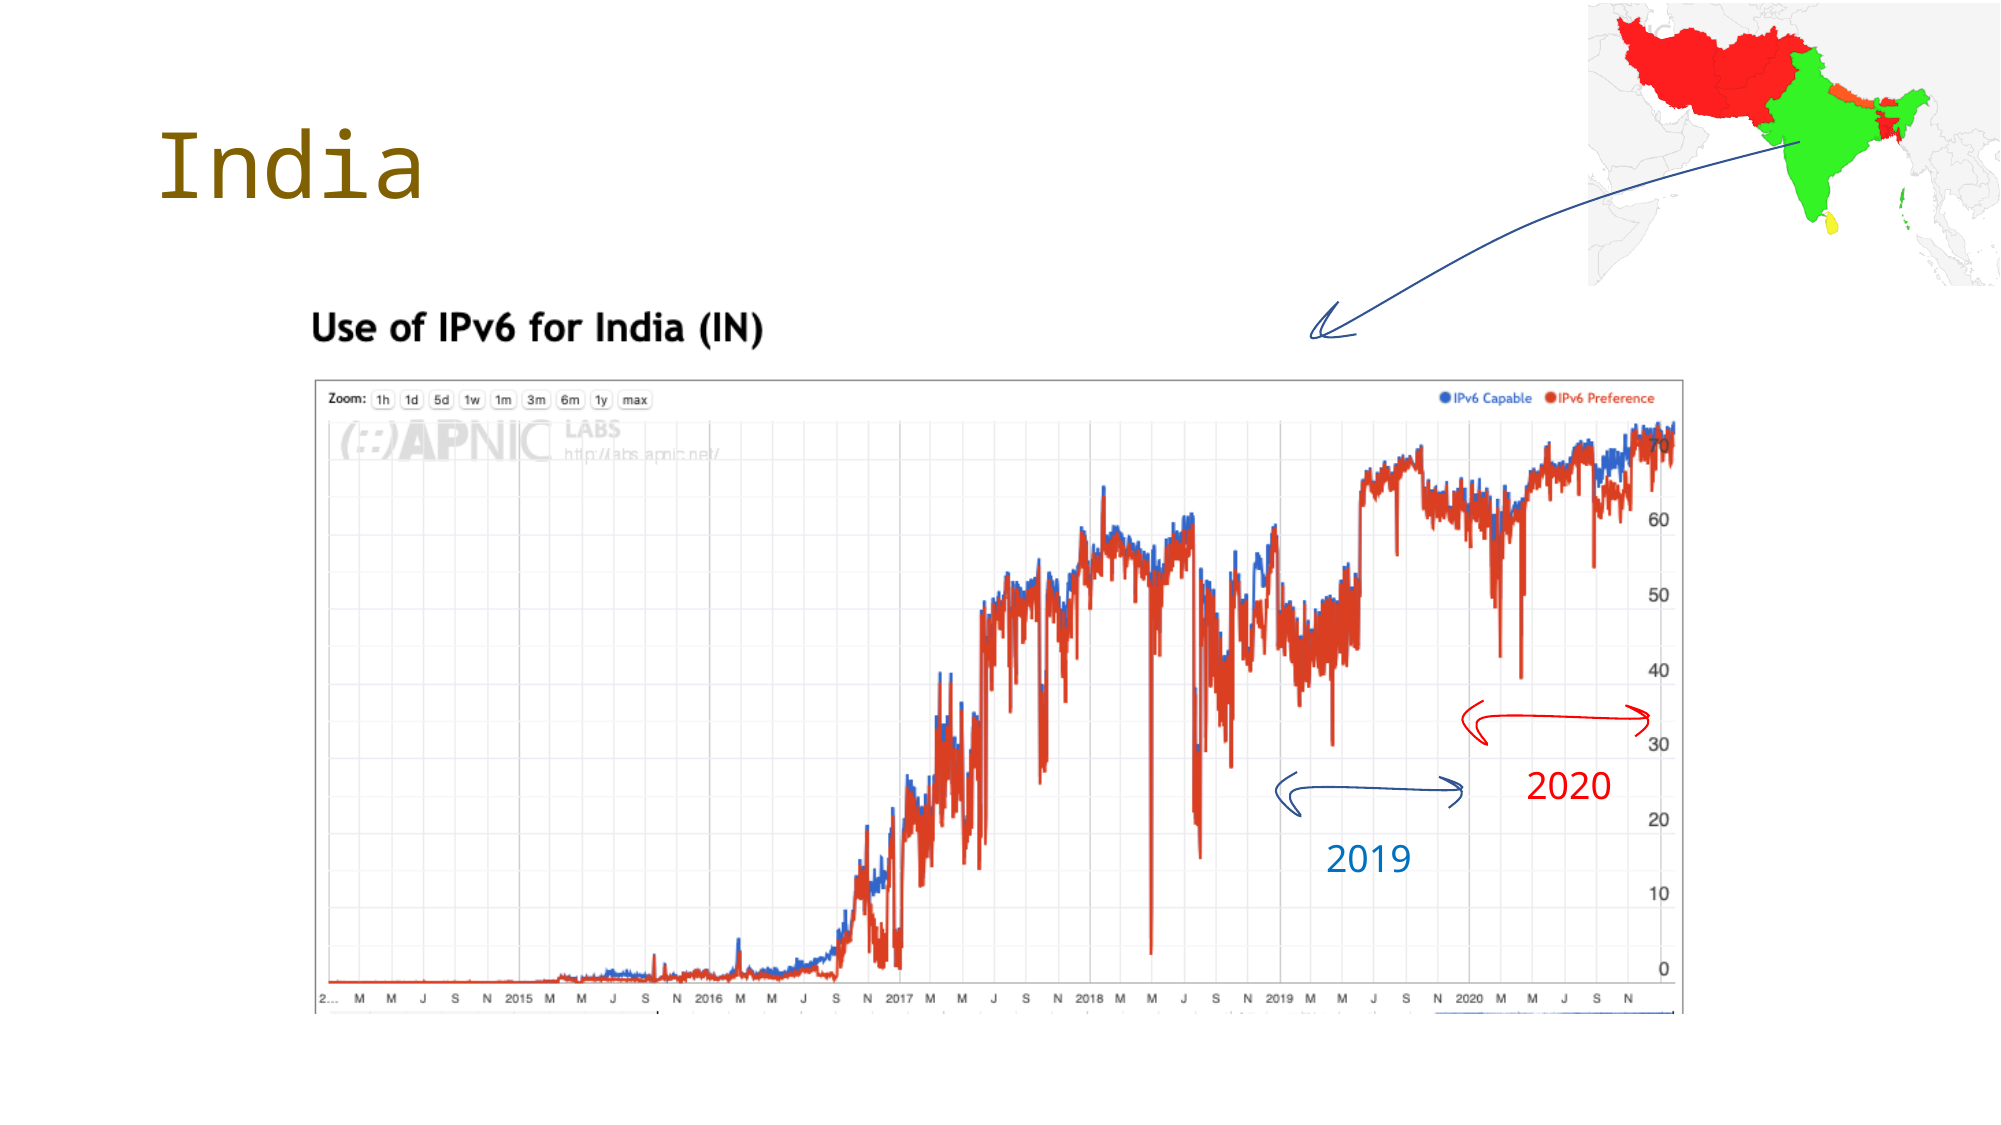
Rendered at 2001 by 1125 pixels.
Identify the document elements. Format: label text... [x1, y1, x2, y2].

picture [1588, 0, 2000, 300]
text_box [1387, 200, 1588, 299]
title India [137, 59, 1588, 278]
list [304, 299, 1696, 1014]
